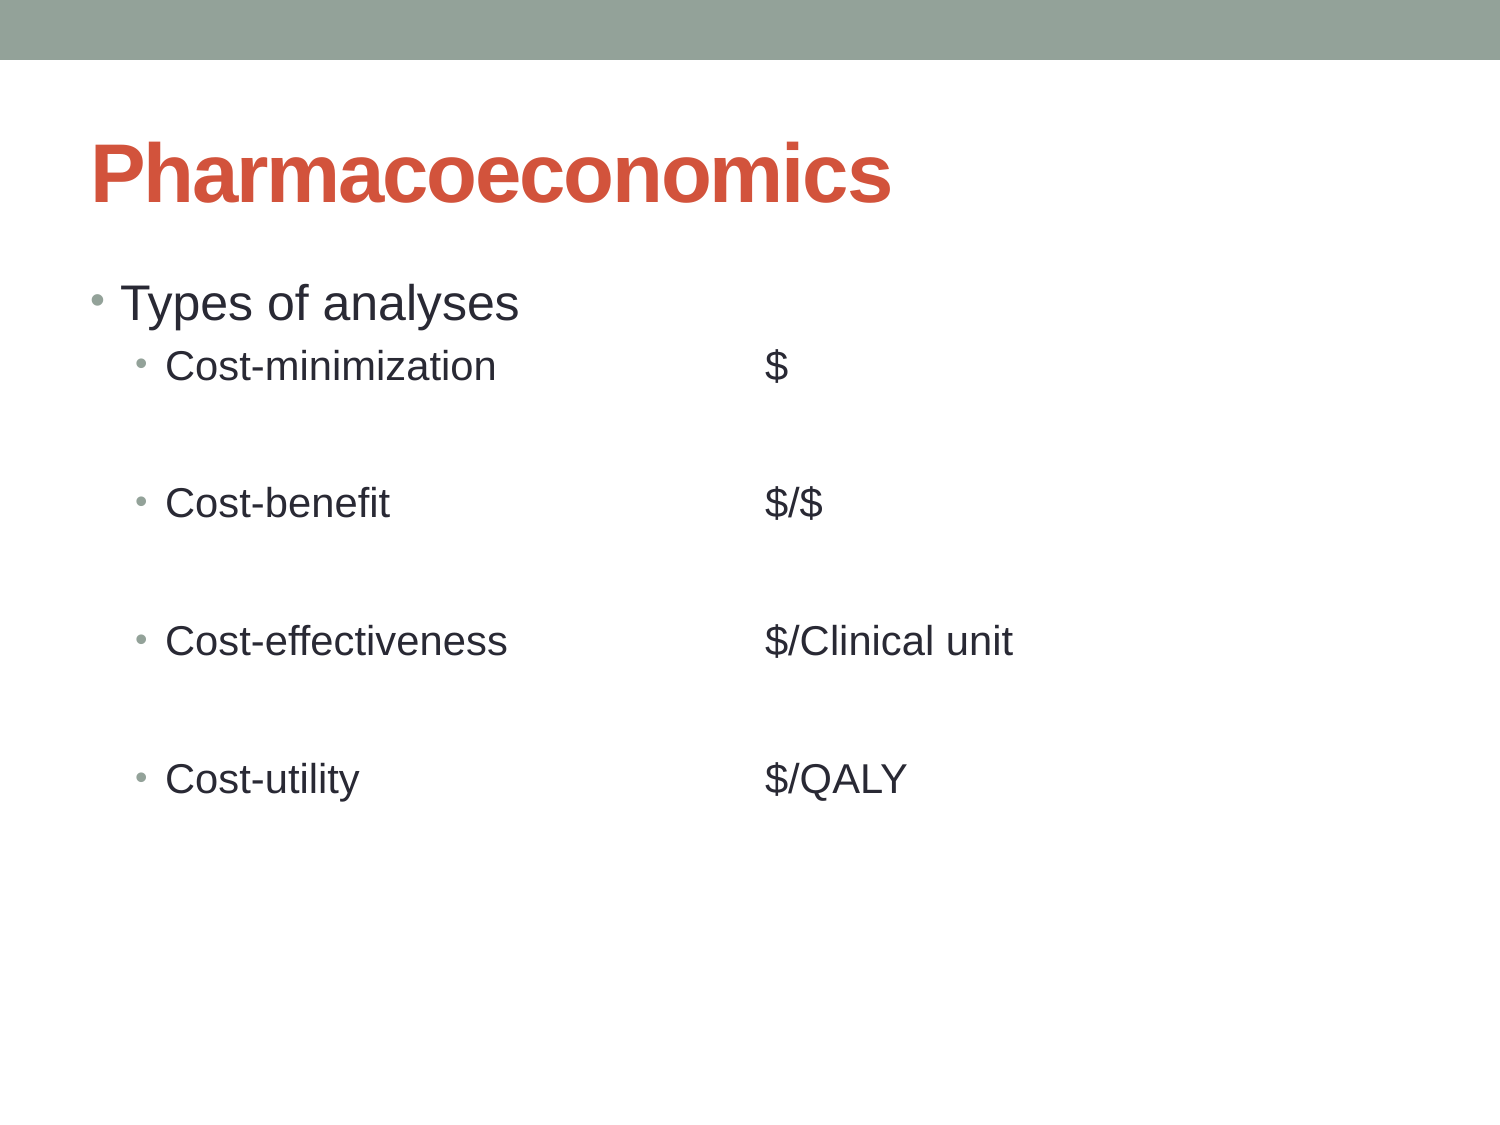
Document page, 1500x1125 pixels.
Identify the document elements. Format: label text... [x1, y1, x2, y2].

title Pharmacoeconomics [75, 87, 1425, 250]
list Types of analyses Cost-minimization $ Cost-benefit $/$ Cost-effectiveness $/Clinical unit Cost-utility $/QALY [75, 262, 1425, 1063]
